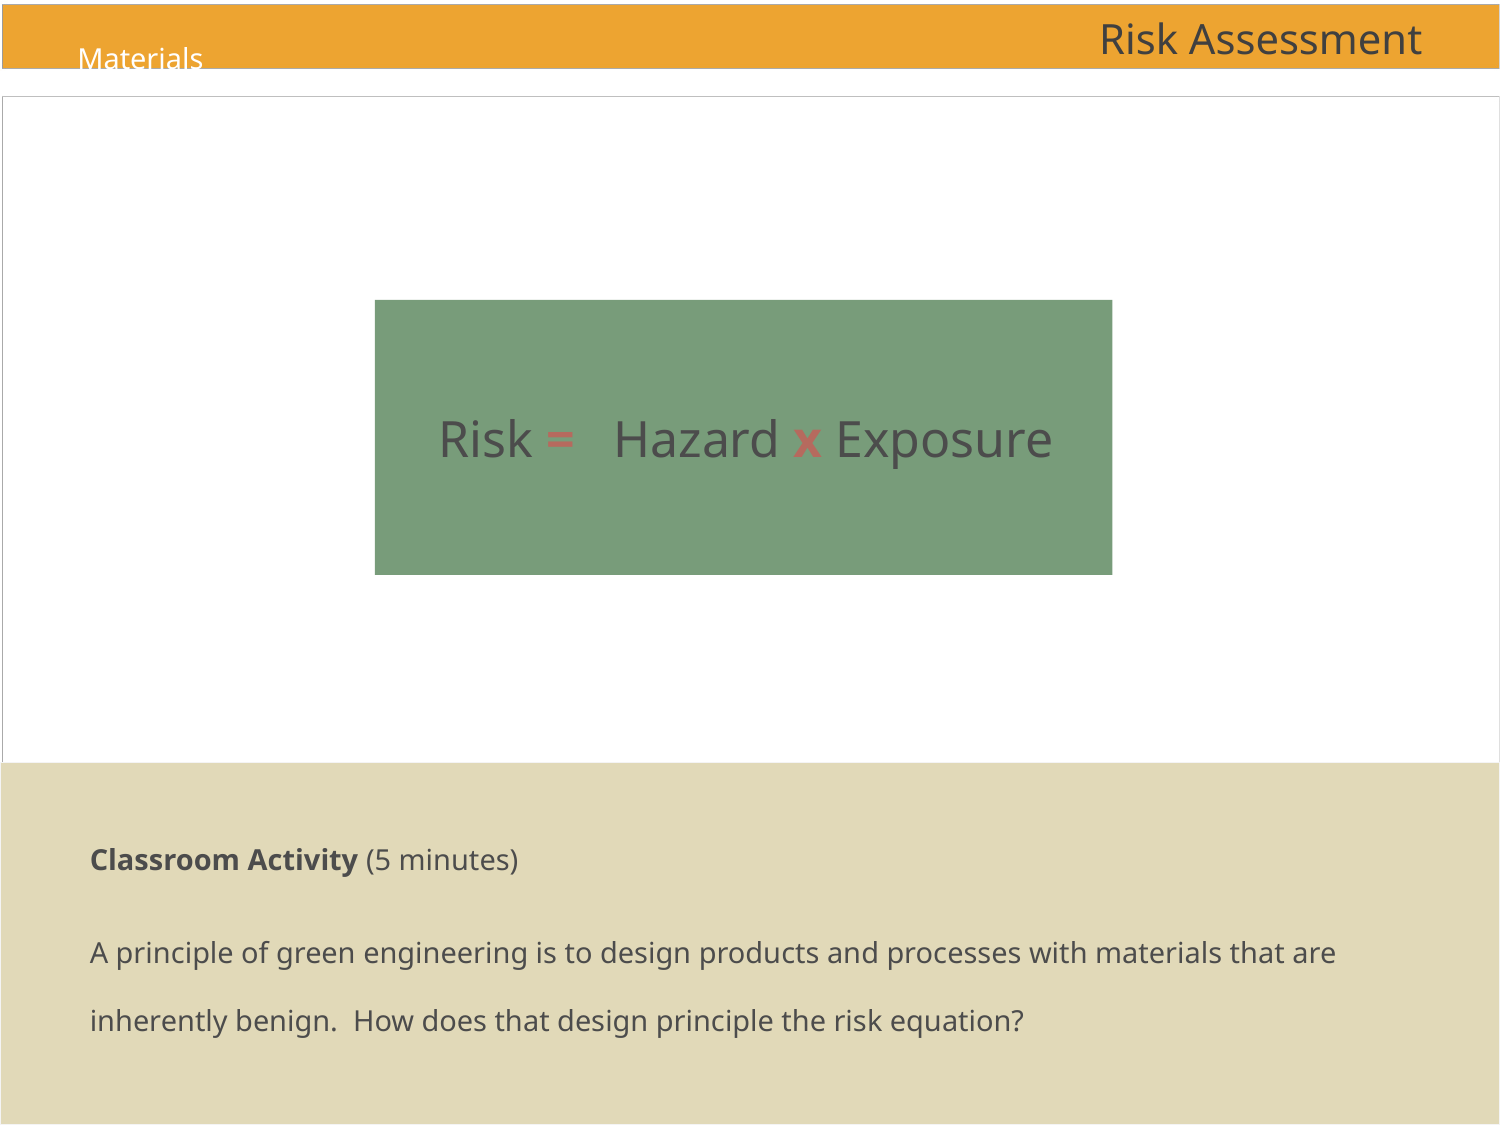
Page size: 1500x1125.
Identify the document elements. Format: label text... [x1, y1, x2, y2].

text_box Risk = Hazard x Exposure [423, 399, 1069, 475]
title Risk Assessment [587, 12, 1438, 63]
picture [0, 0, 1500, 762]
text_box [374, 299, 1113, 575]
text_box Classroom Activity (5 minutes) A principle of green engineering is to design products and processes with materials that are inherently benign. How does that design principle the risk equation? [75, 800, 1450, 1045]
text_box [0, 762, 1500, 1125]
